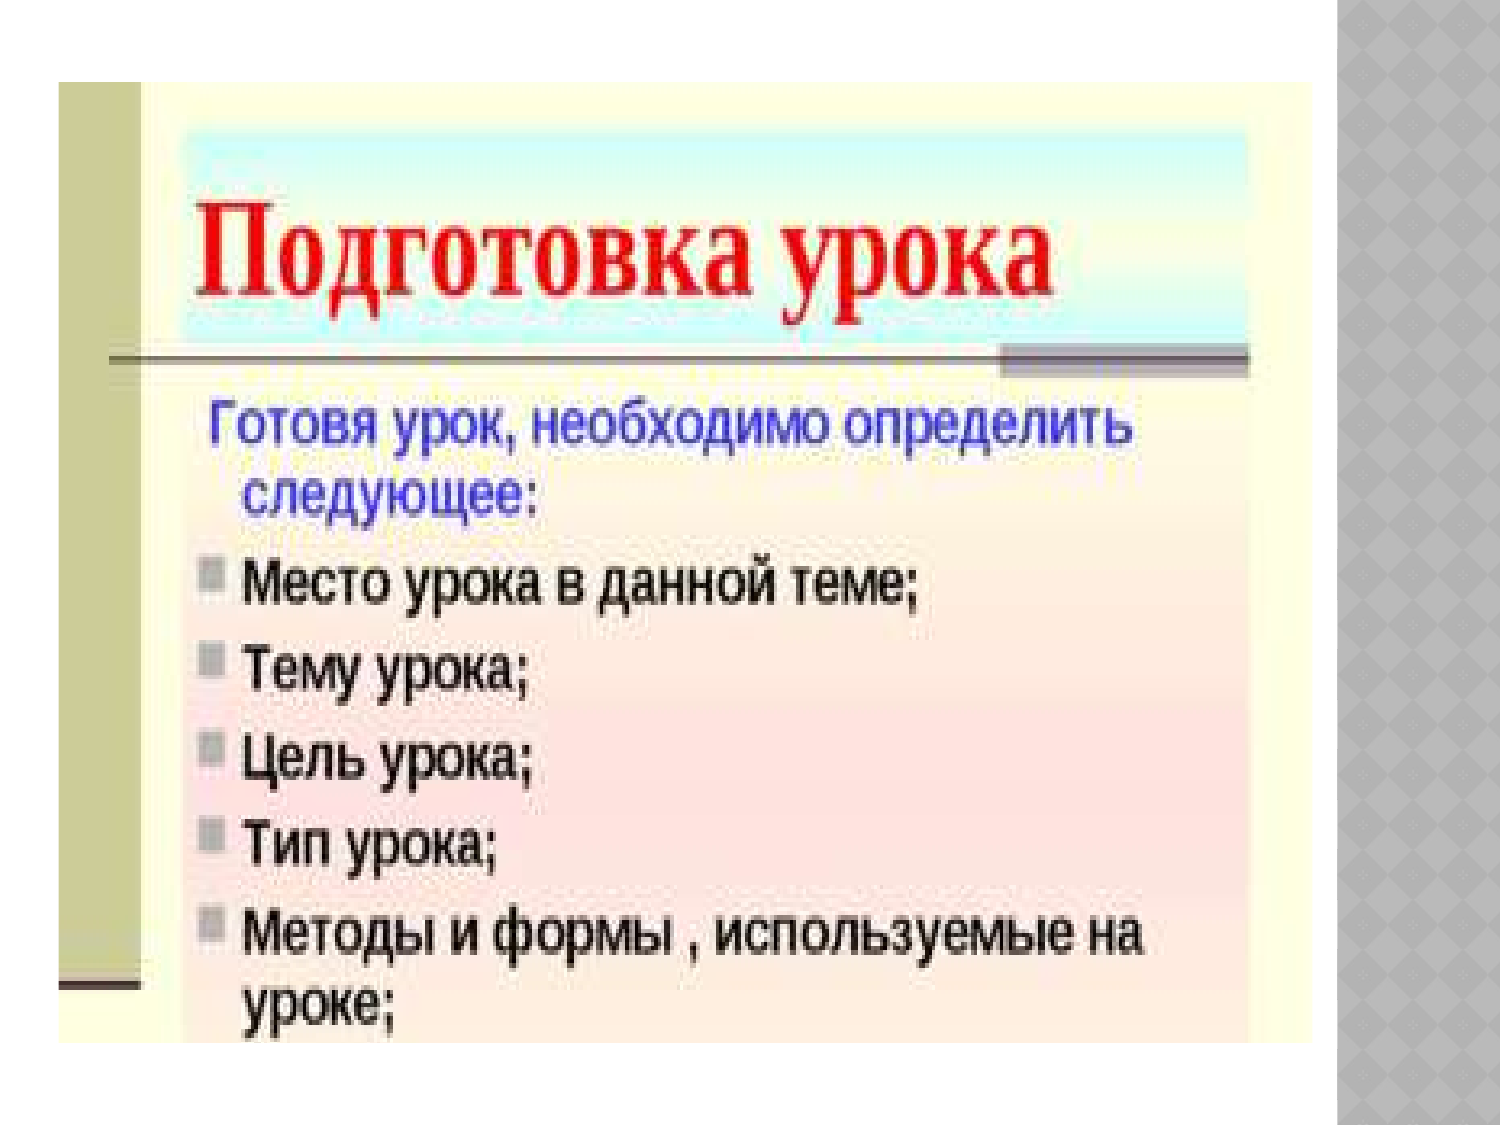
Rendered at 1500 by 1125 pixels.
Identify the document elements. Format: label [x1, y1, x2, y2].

picture [58, 81, 1313, 1044]
